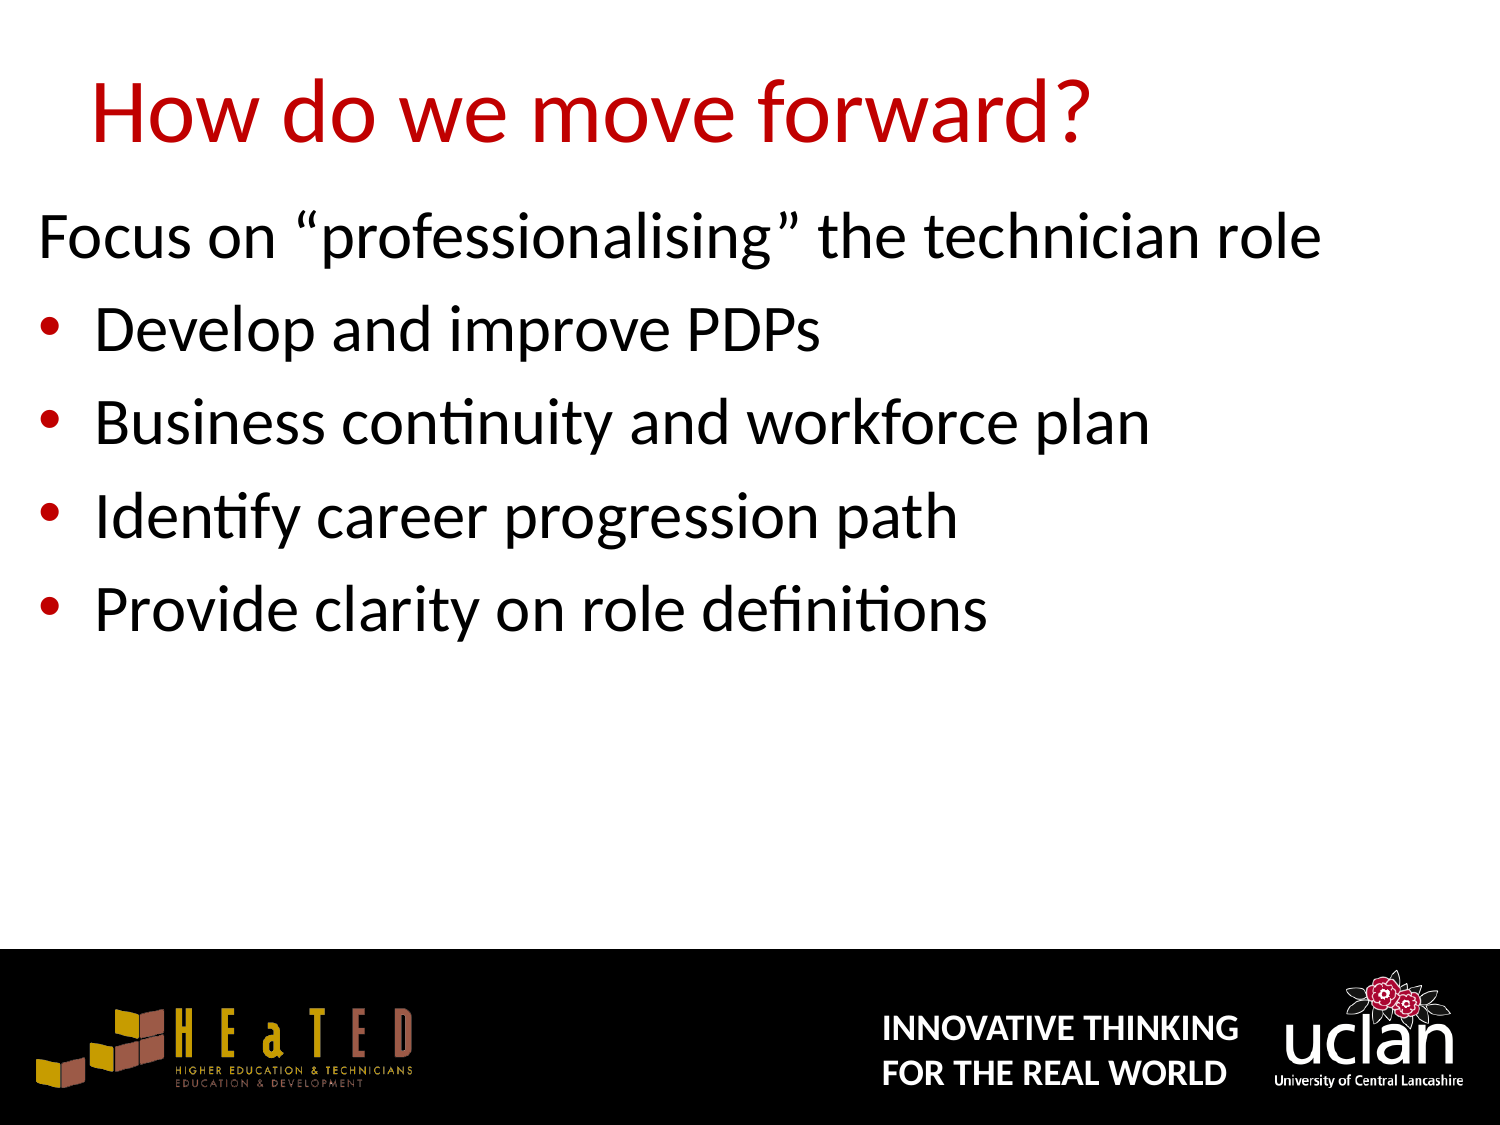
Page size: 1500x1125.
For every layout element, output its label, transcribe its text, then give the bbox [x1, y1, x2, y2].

picture [1275, 969, 1463, 1088]
text_box Focus on “professionalising” the technician role Develop and improve PDPs Business continuity and workforce plan Identify career progression path Provide clarity on role definitions [23, 184, 1454, 935]
picture [36, 1008, 412, 1088]
title How do we move forward? [75, 11, 1425, 184]
